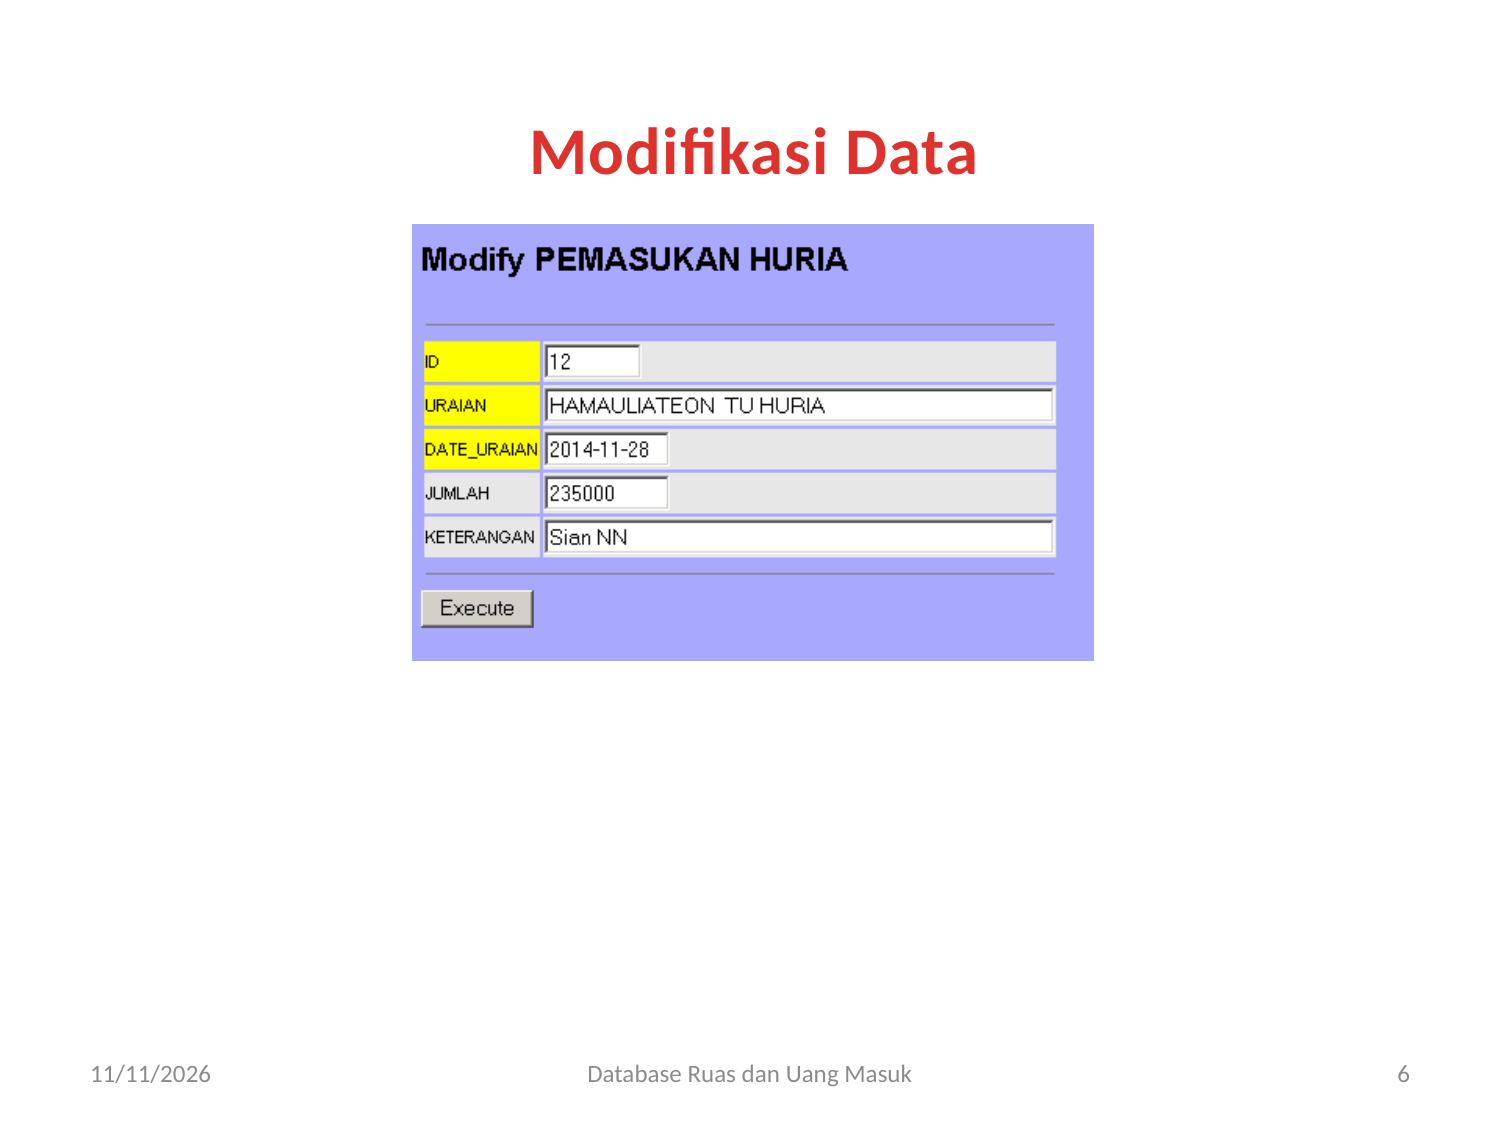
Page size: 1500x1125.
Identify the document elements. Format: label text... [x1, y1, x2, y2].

footer Database Ruas dan Uang Masuk [512, 1042, 988, 1103]
slide_number 6 [1074, 1042, 1425, 1103]
picture [412, 224, 1094, 662]
text_box Modifikasi Data [514, 99, 995, 195]
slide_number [75, 1042, 425, 1103]
